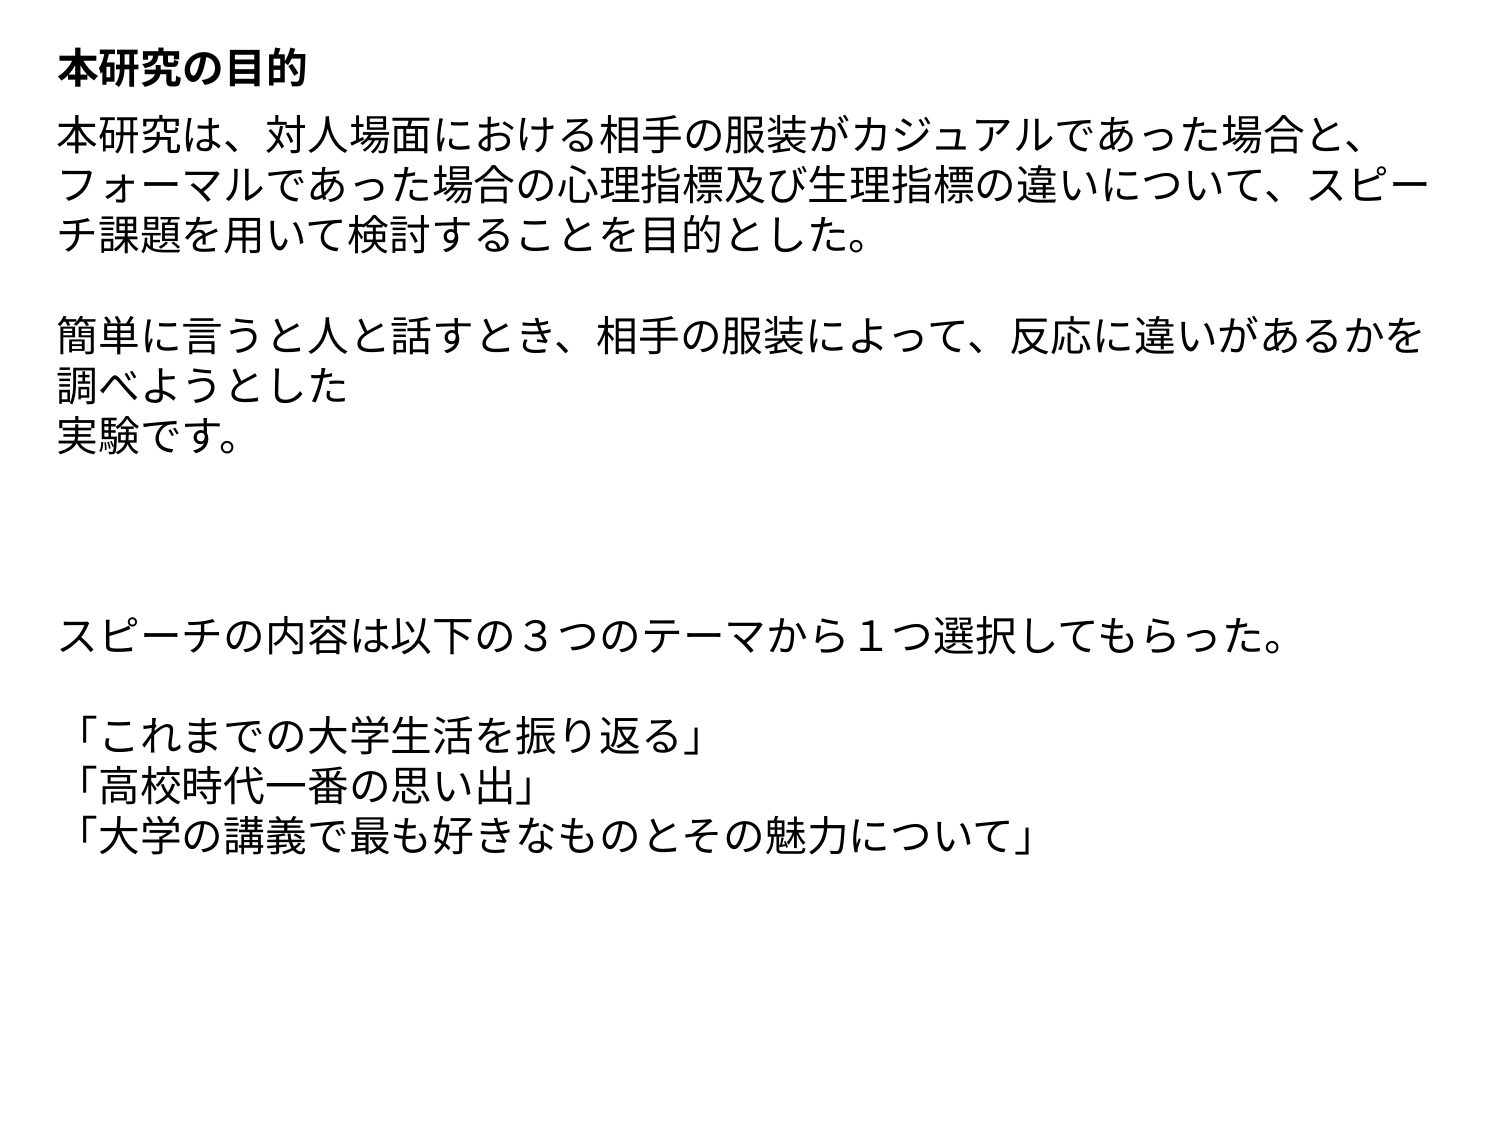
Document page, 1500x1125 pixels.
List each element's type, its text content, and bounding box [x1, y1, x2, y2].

text_box 本研究は、対人場面における相手の服装がカジュアルであった場合と、フォーマルであった場合の心理指標及び生理指標の違いについて、スピーチ課題を用いて検討することを目的とした。 簡単に言うと人と話すとき、相手の服装によって、反応に違いがあるかを調べようとした 実験です。 スピーチの内容は以下の３つのテーマから１つ選択してもらった。 「これまでの大学生活を振り返る」 「高校時代一番の思い出」 「大学の講義で最も好きなものとその魅力について」 [41, 101, 1447, 867]
text_box 本研究の目的 [42, 33, 323, 99]
